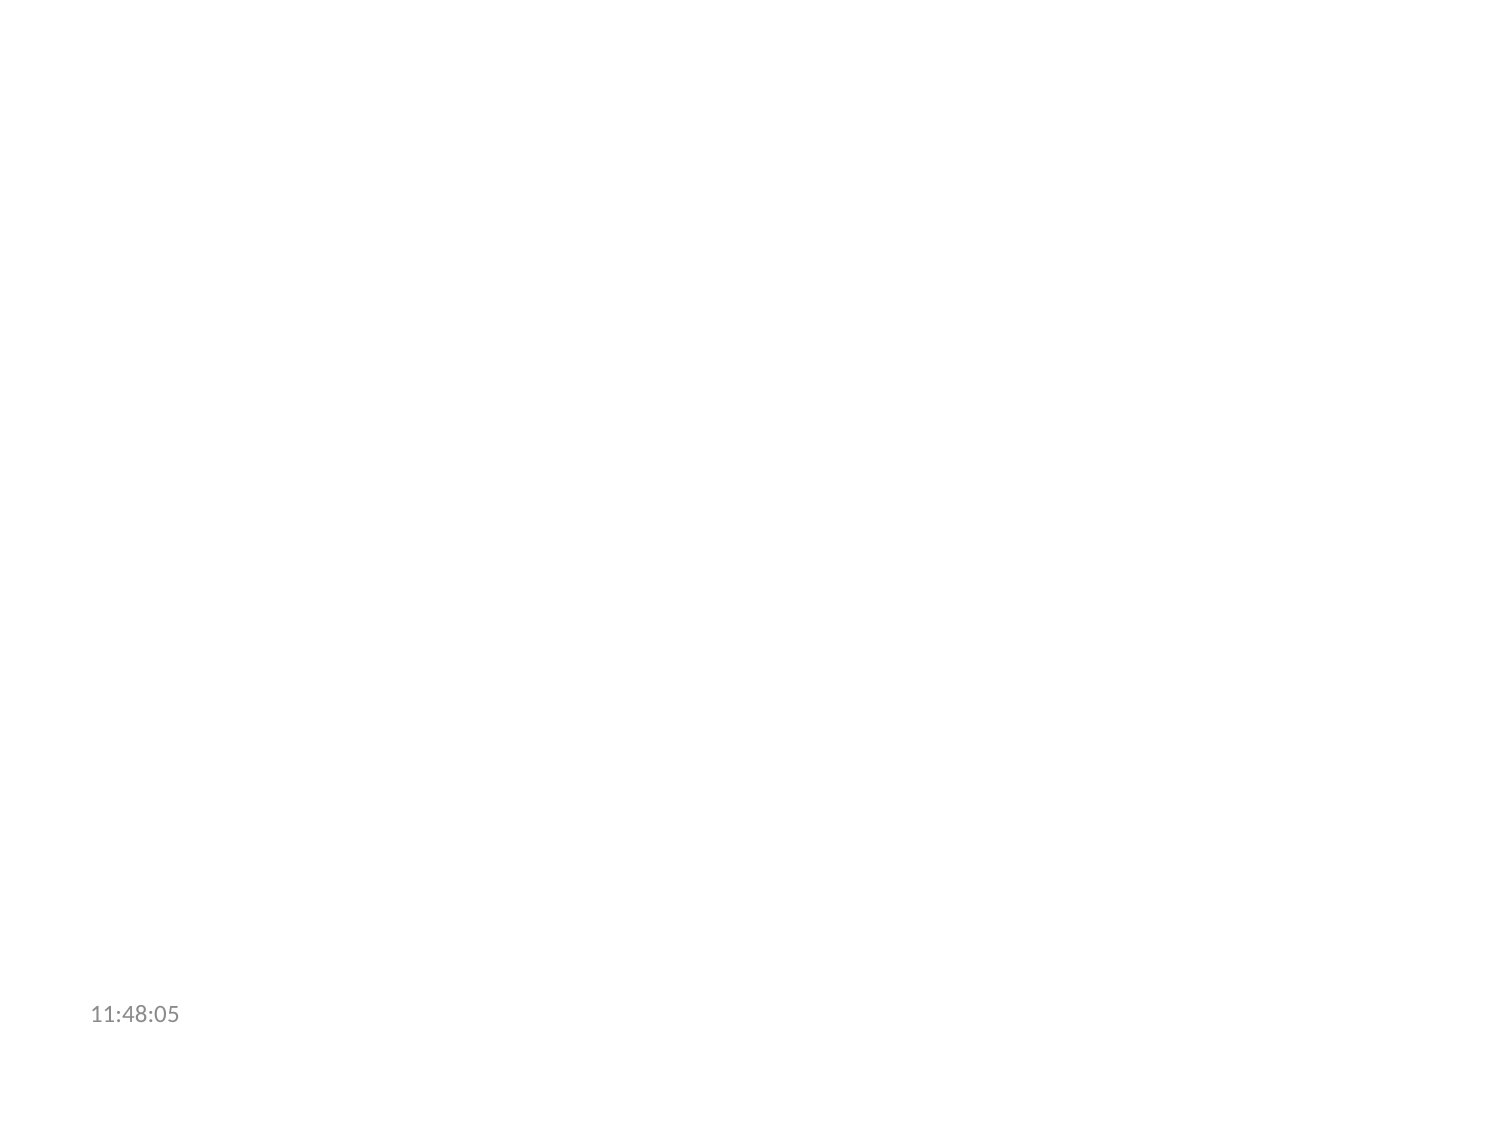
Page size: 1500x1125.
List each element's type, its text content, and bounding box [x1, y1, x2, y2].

text_box 15:35:09 [75, 982, 425, 1043]
